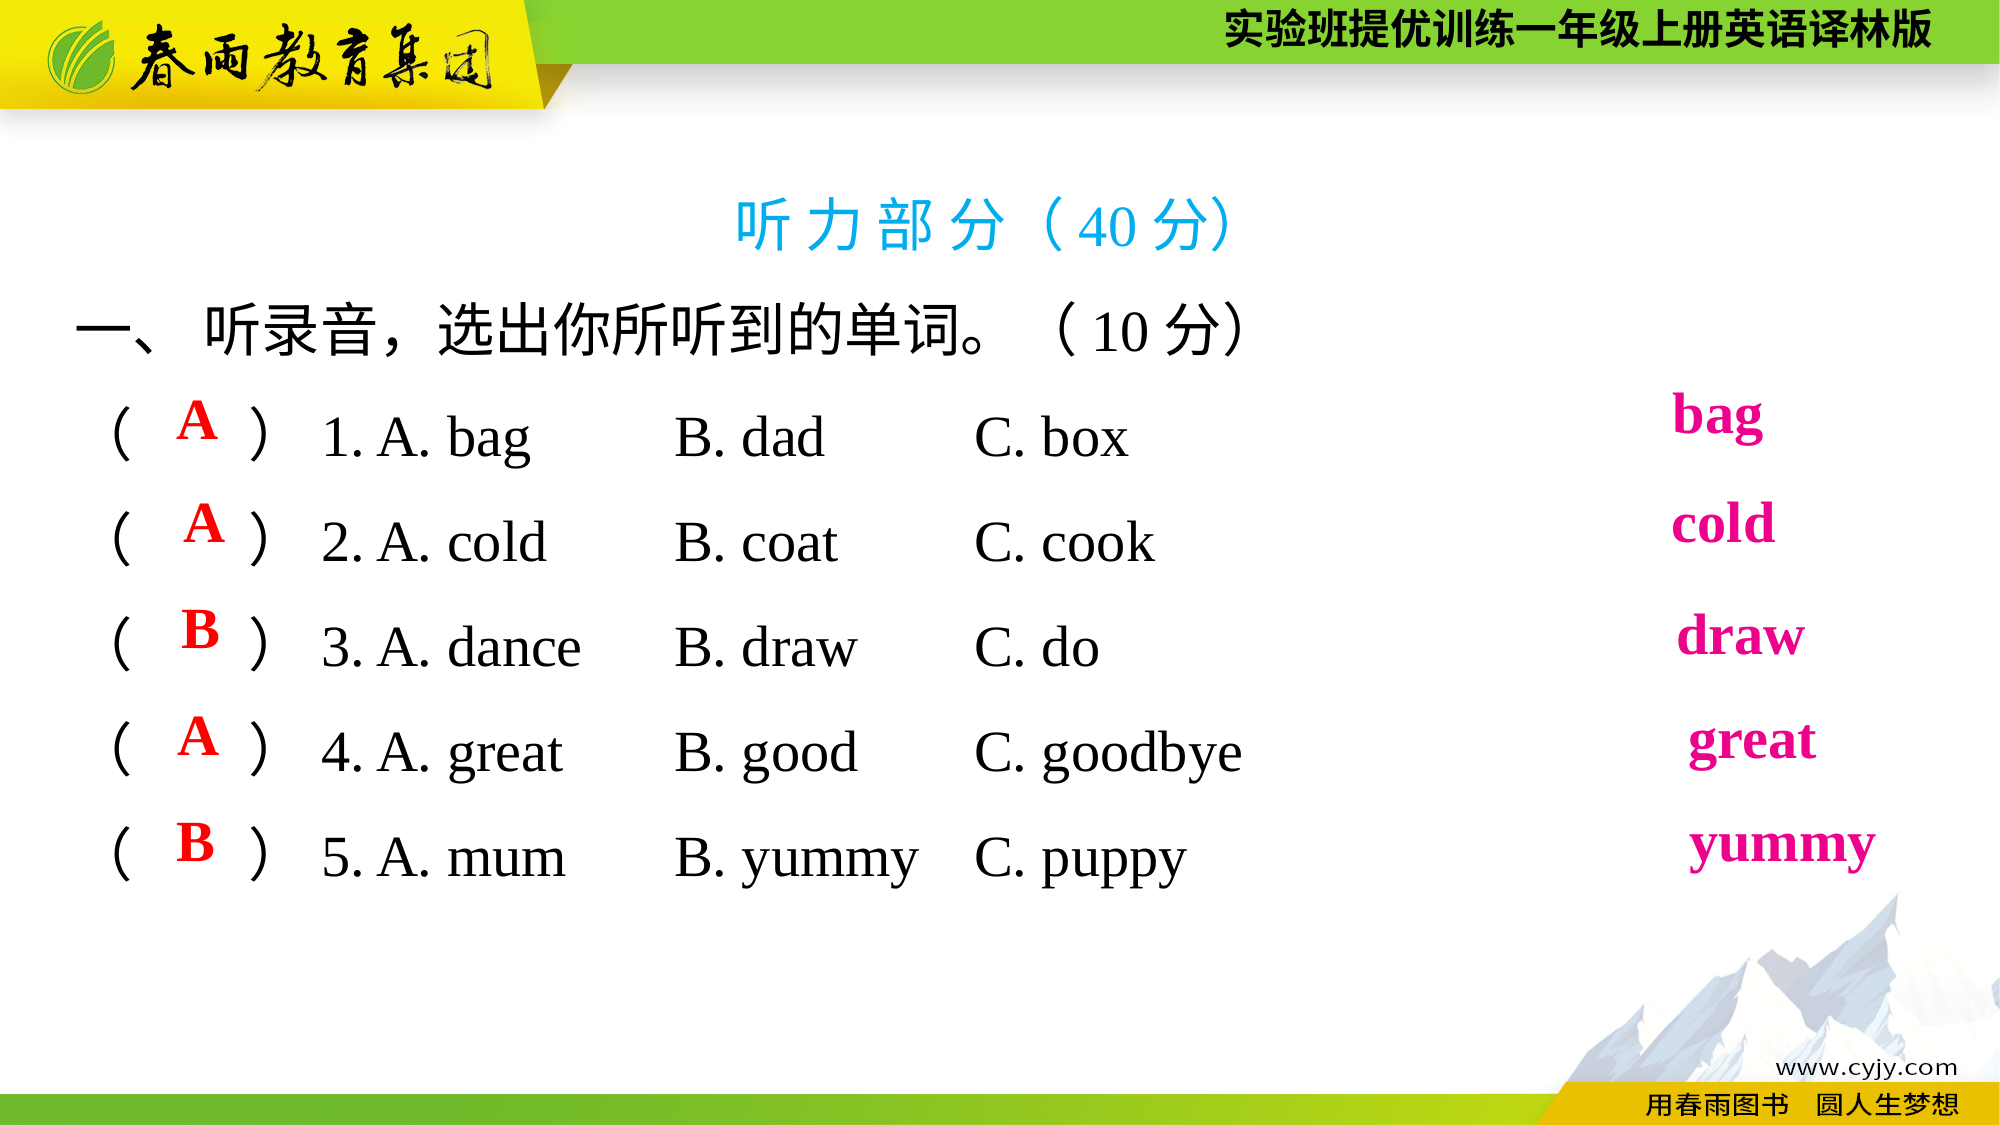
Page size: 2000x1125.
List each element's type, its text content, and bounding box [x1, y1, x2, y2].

text_box great [1673, 692, 1833, 778]
text_box yummy [1674, 796, 1893, 881]
text_box A [162, 689, 235, 774]
text_box A [161, 373, 234, 459]
text_box A [168, 476, 241, 562]
text_box draw [1661, 588, 1821, 674]
list 听 力 部 分（40分） 一、 听录音，选出你所听到的单词。（10分） （ ）1. A. bag B. dad C. box （ ）2. A. cold B. coat C. cook （ ）3. A. dance B. draw C. do （ ）4. A. great B. good C. goodbye （ ）5. A. mum B. yummy C. puppy [59, 146, 1944, 904]
picture [0, 0, 2000, 1125]
text_box cold [1657, 476, 1791, 562]
text_box B [161, 795, 231, 881]
text_box bag [1643, 367, 1779, 453]
text_box B [166, 582, 235, 668]
